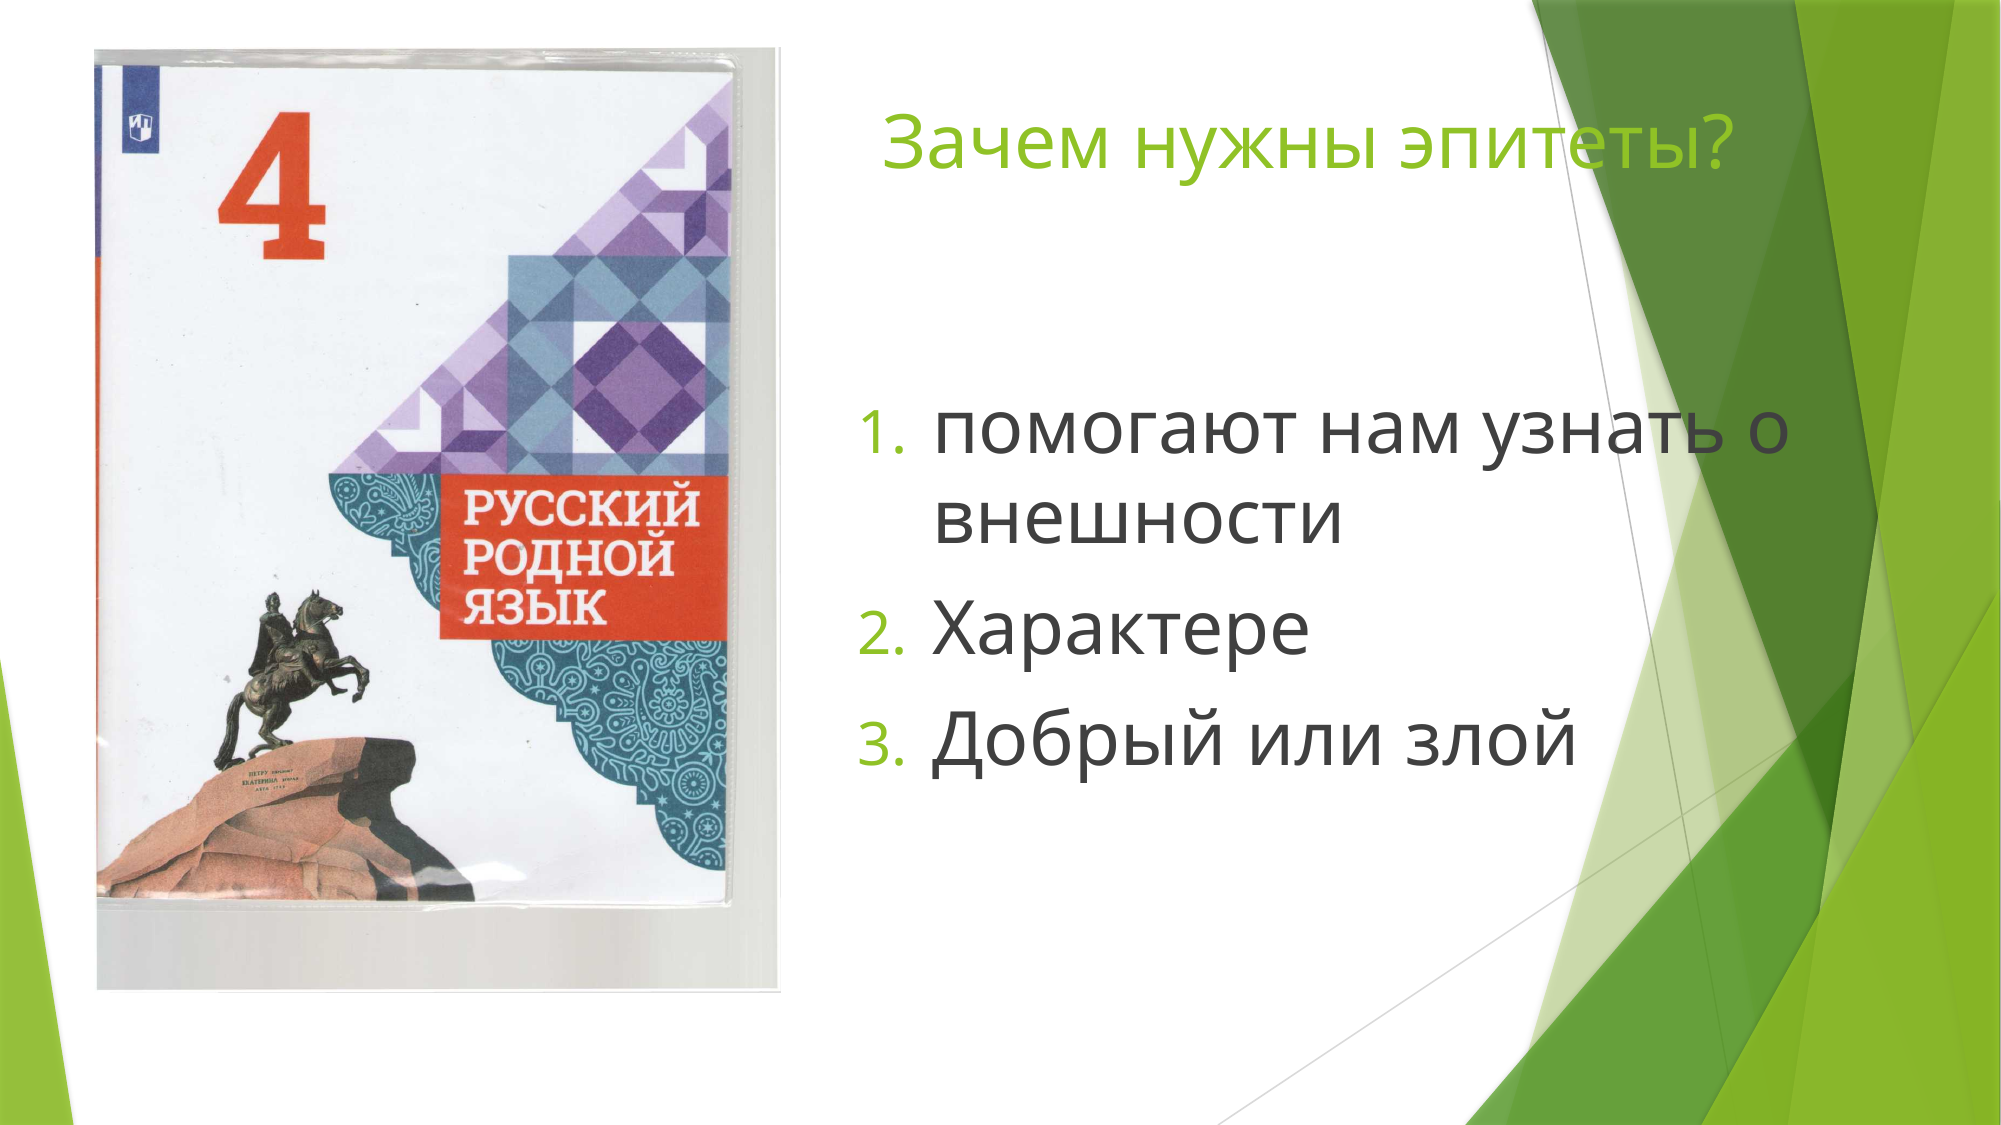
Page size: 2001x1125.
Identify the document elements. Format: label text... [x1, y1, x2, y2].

title Зачем нужны эпитеты? [867, 80, 1814, 249]
list помогают нам узнать о внешности Характере Добрый или злой [842, 371, 1888, 898]
picture [94, 47, 781, 994]
